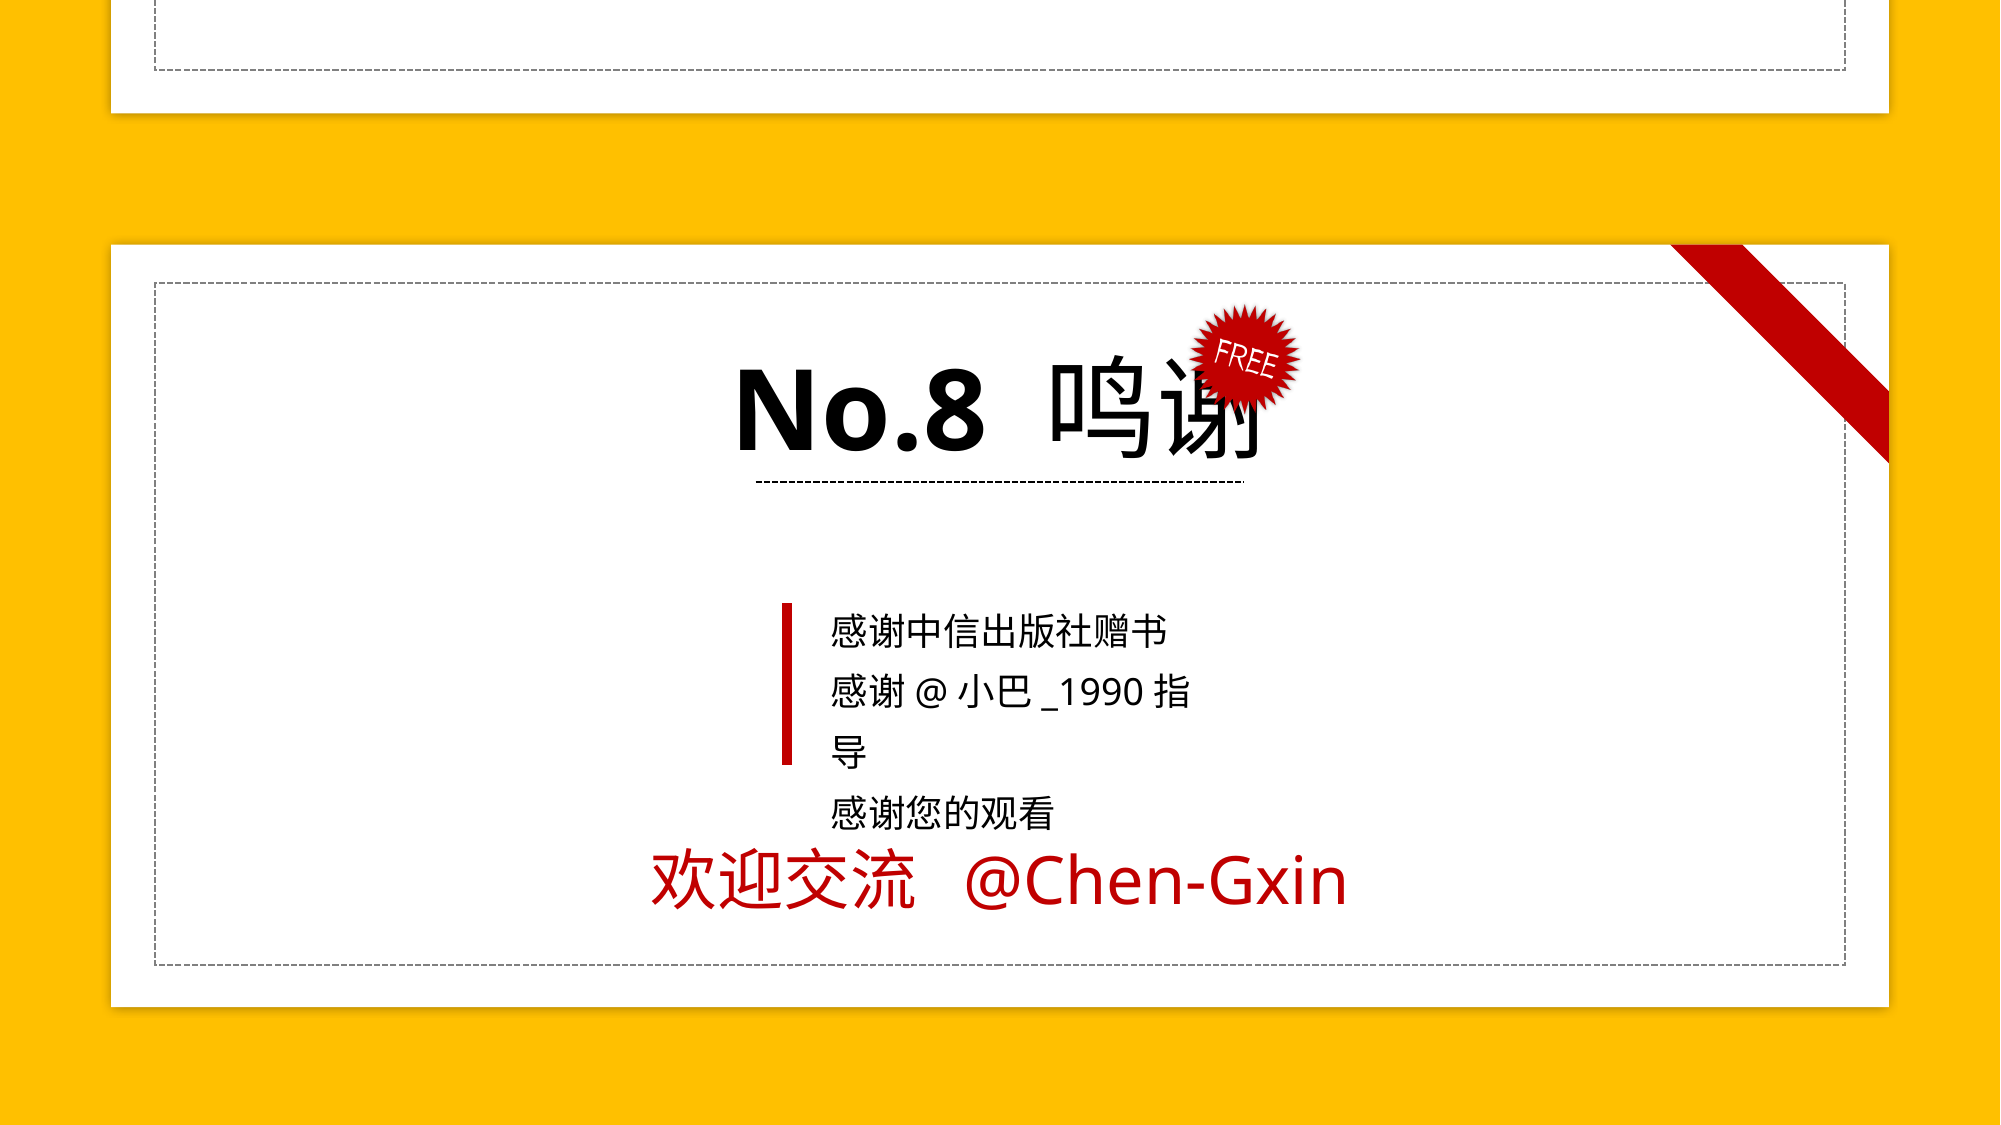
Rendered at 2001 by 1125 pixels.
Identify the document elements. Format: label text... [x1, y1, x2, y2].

picture [1182, 297, 1307, 421]
text_box [154, 282, 1846, 966]
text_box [787, 584, 1213, 784]
text_box [110, 0, 1890, 114]
text_box [110, 244, 1890, 1008]
text_box 欢迎交流 @Chen-Gxin [635, 802, 1365, 925]
text_box [1667, 243, 1890, 466]
text_box [154, 0, 1846, 71]
